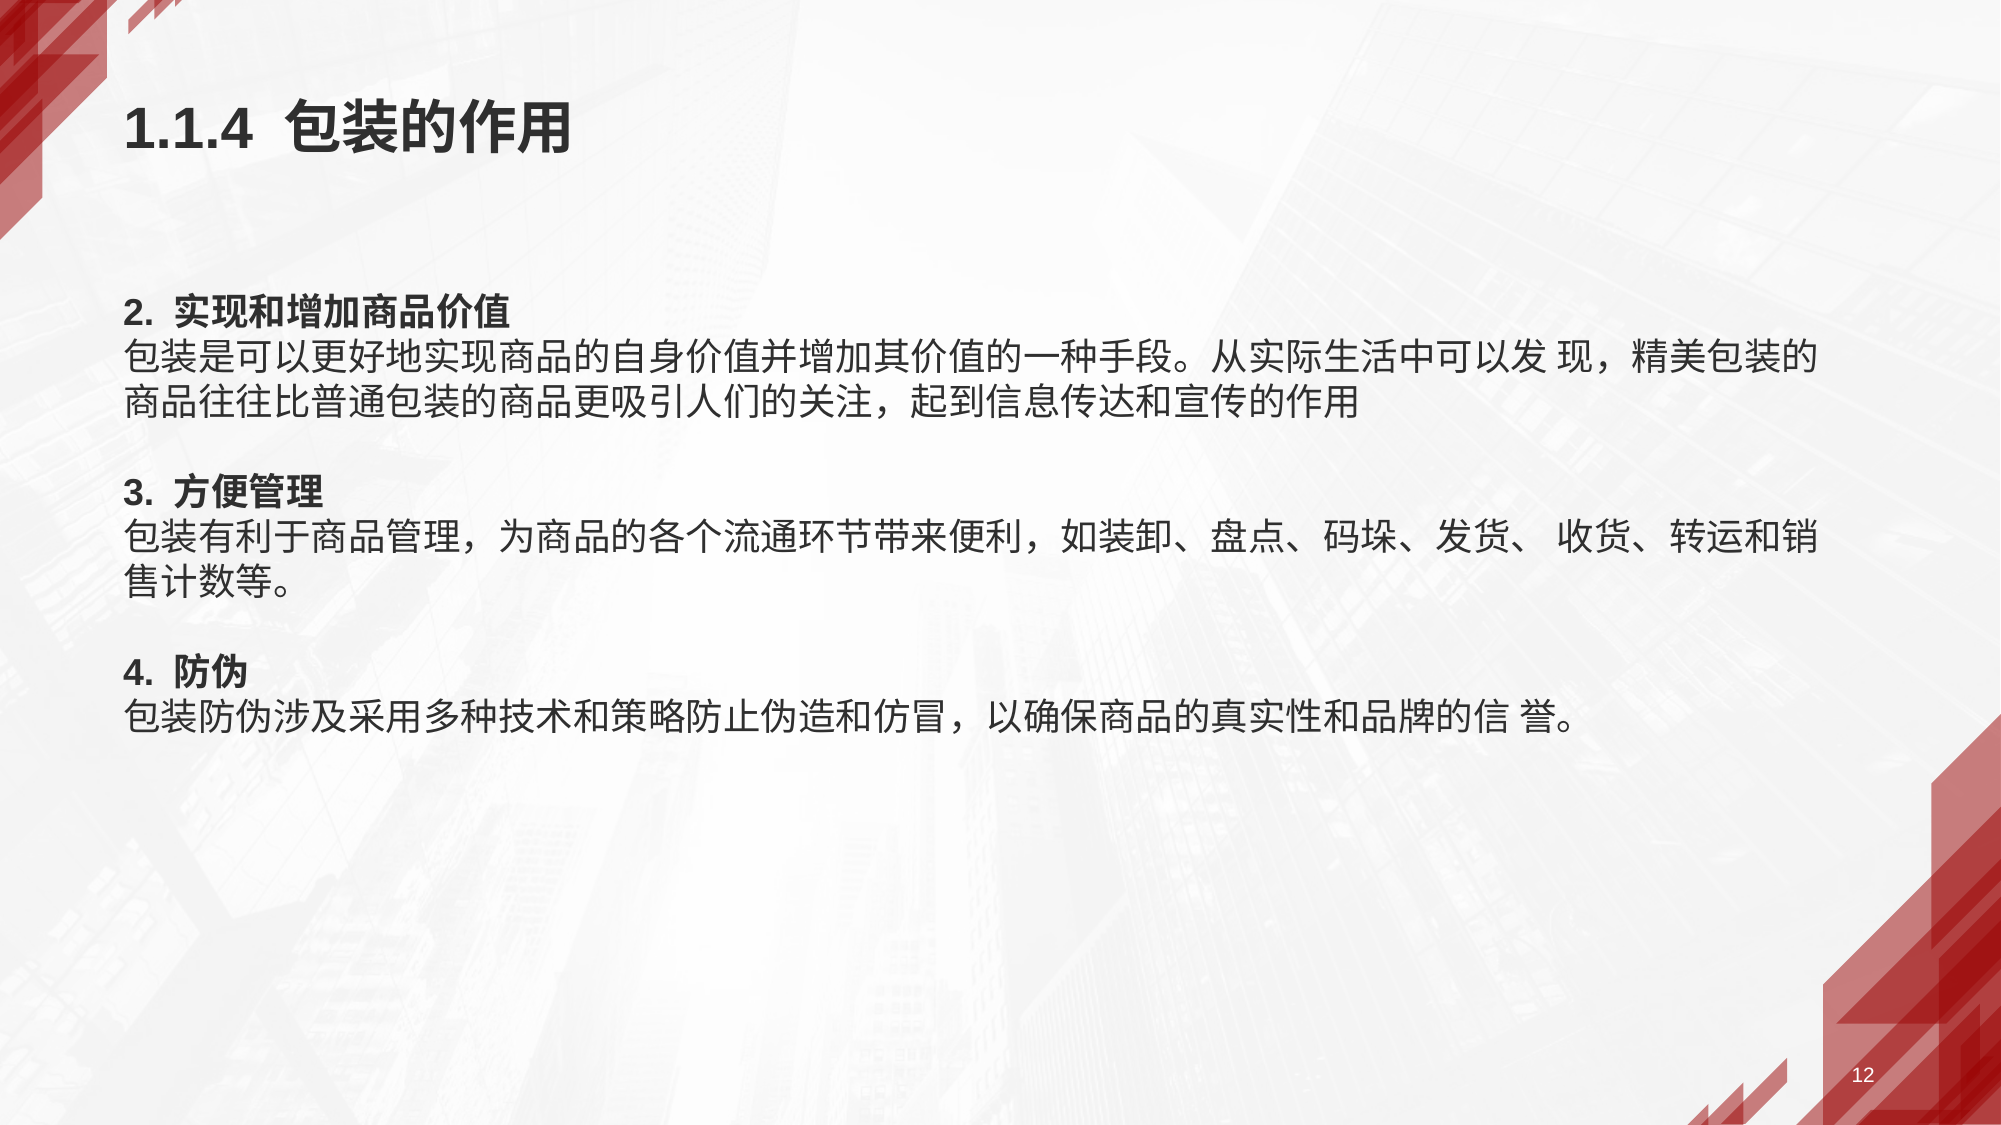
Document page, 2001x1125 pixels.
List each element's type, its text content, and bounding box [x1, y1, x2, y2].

title 1.1.4 包装的作用 [108, 81, 1890, 169]
text_box 2. 实现和增加商品价值 包装是可以更好地实现商品的自身价值并增加其价值的一种手段。从实际生活中可以发 现，精美包装的商品往往比普通包装的商品更吸引人们的关注，起到信息传达和宣传的作用 3. 方便管理 包装有利于商品管理，为商品的各个流通环节带来便利，如装卸、盘点、码垛、发货、 收货、转运和销售计数等。 4. 防伪 包装防伪涉及采用多种技术和策略防止伪造和仿冒，以确保商品的真实性和品牌的信 誉。 [108, 280, 1867, 746]
slide_number 12 [1452, 1056, 1890, 1092]
